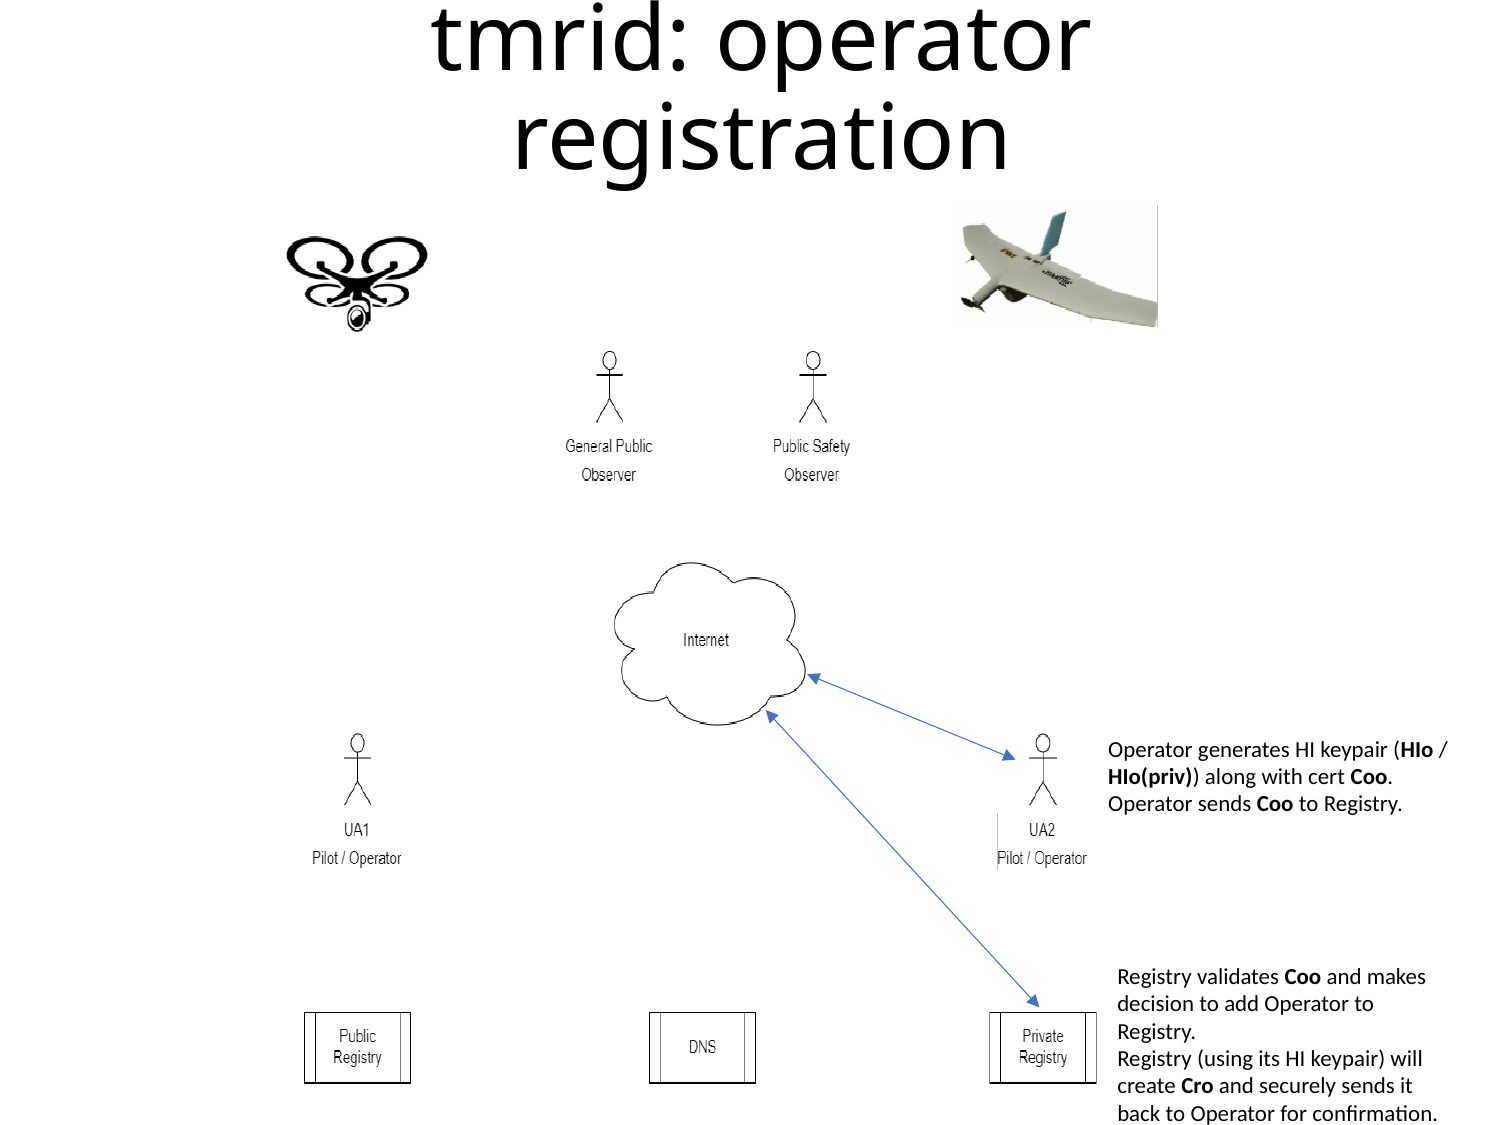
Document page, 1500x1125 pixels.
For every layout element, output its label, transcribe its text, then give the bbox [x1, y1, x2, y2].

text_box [765, 710, 1040, 1008]
text_box Operator generates HI keypair (HIo / HIo(priv)) along with cert Coo. Operator sends Coo to Registry. [1158, 726, 1486, 824]
text_box Registry validates Coo and makes decision to add Operator to Registry. Registry (using its HI keypair) will create Cro and securely sends it back to Operator for confirmation. [1102, 953, 1459, 1125]
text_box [807, 674, 1016, 710]
text_box tmrid: operator registration [229, 0, 1295, 181]
picture [286, 205, 1158, 1084]
